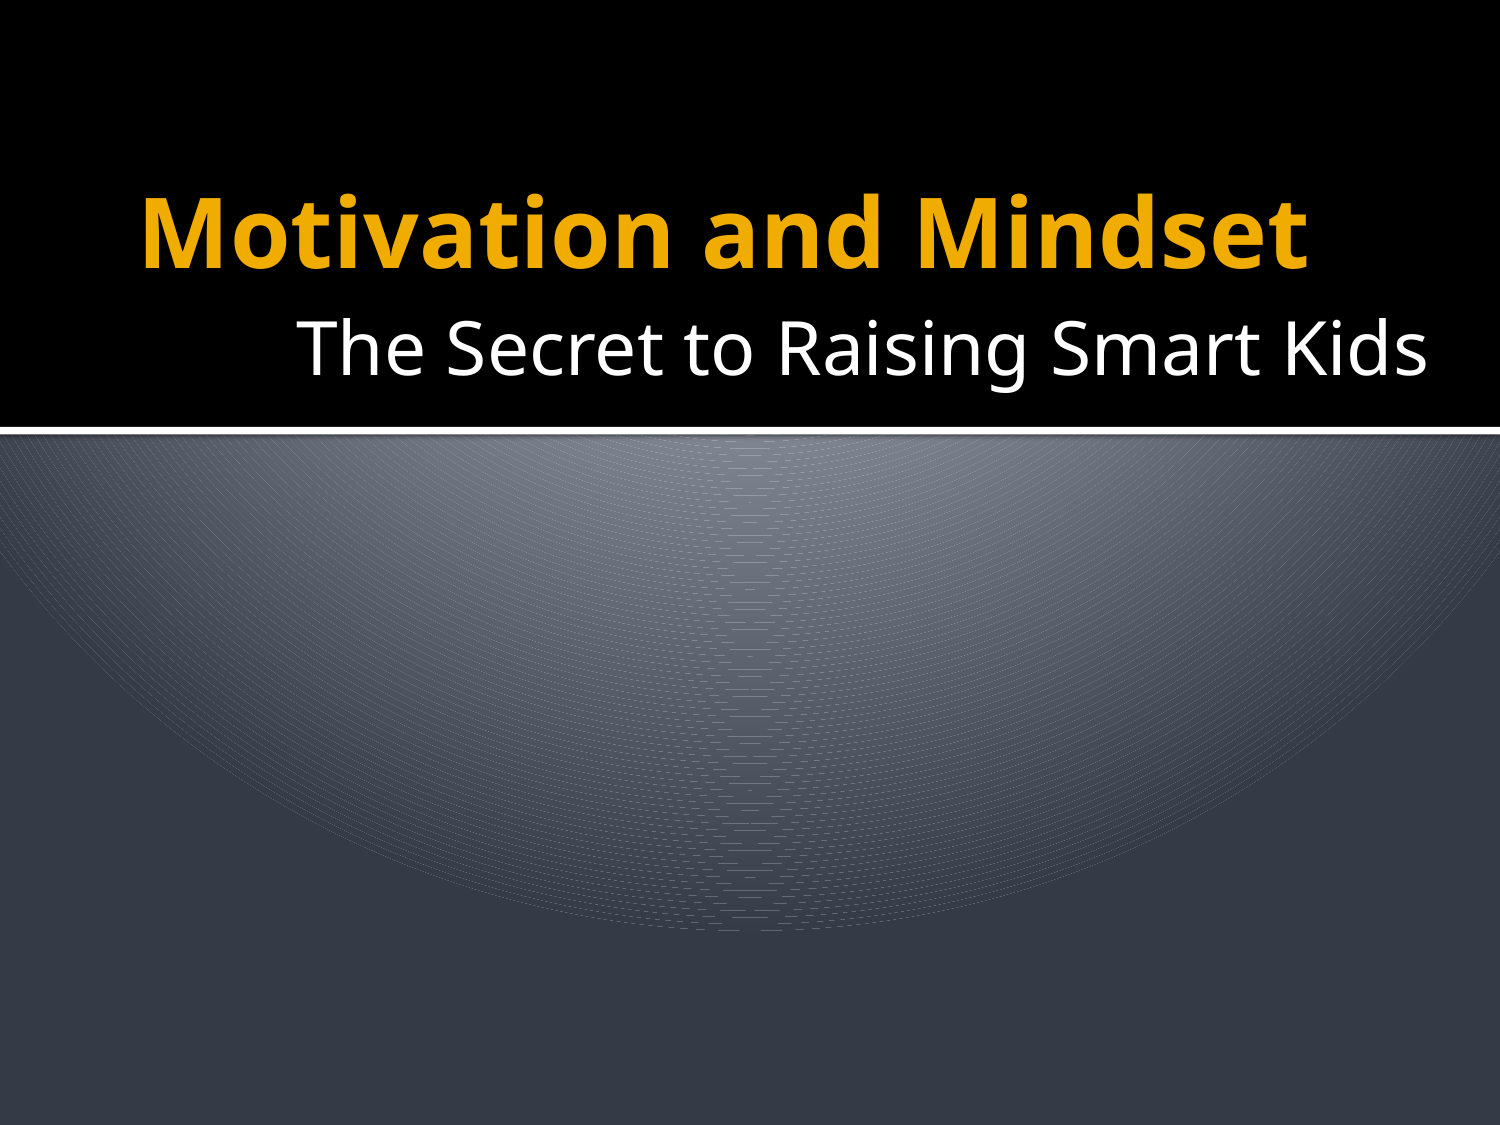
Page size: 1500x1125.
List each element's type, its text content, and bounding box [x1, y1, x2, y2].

title Motivation and Mindset [123, 19, 1438, 288]
list The Secret to Raising Smart Kids [121, 299, 1438, 413]
